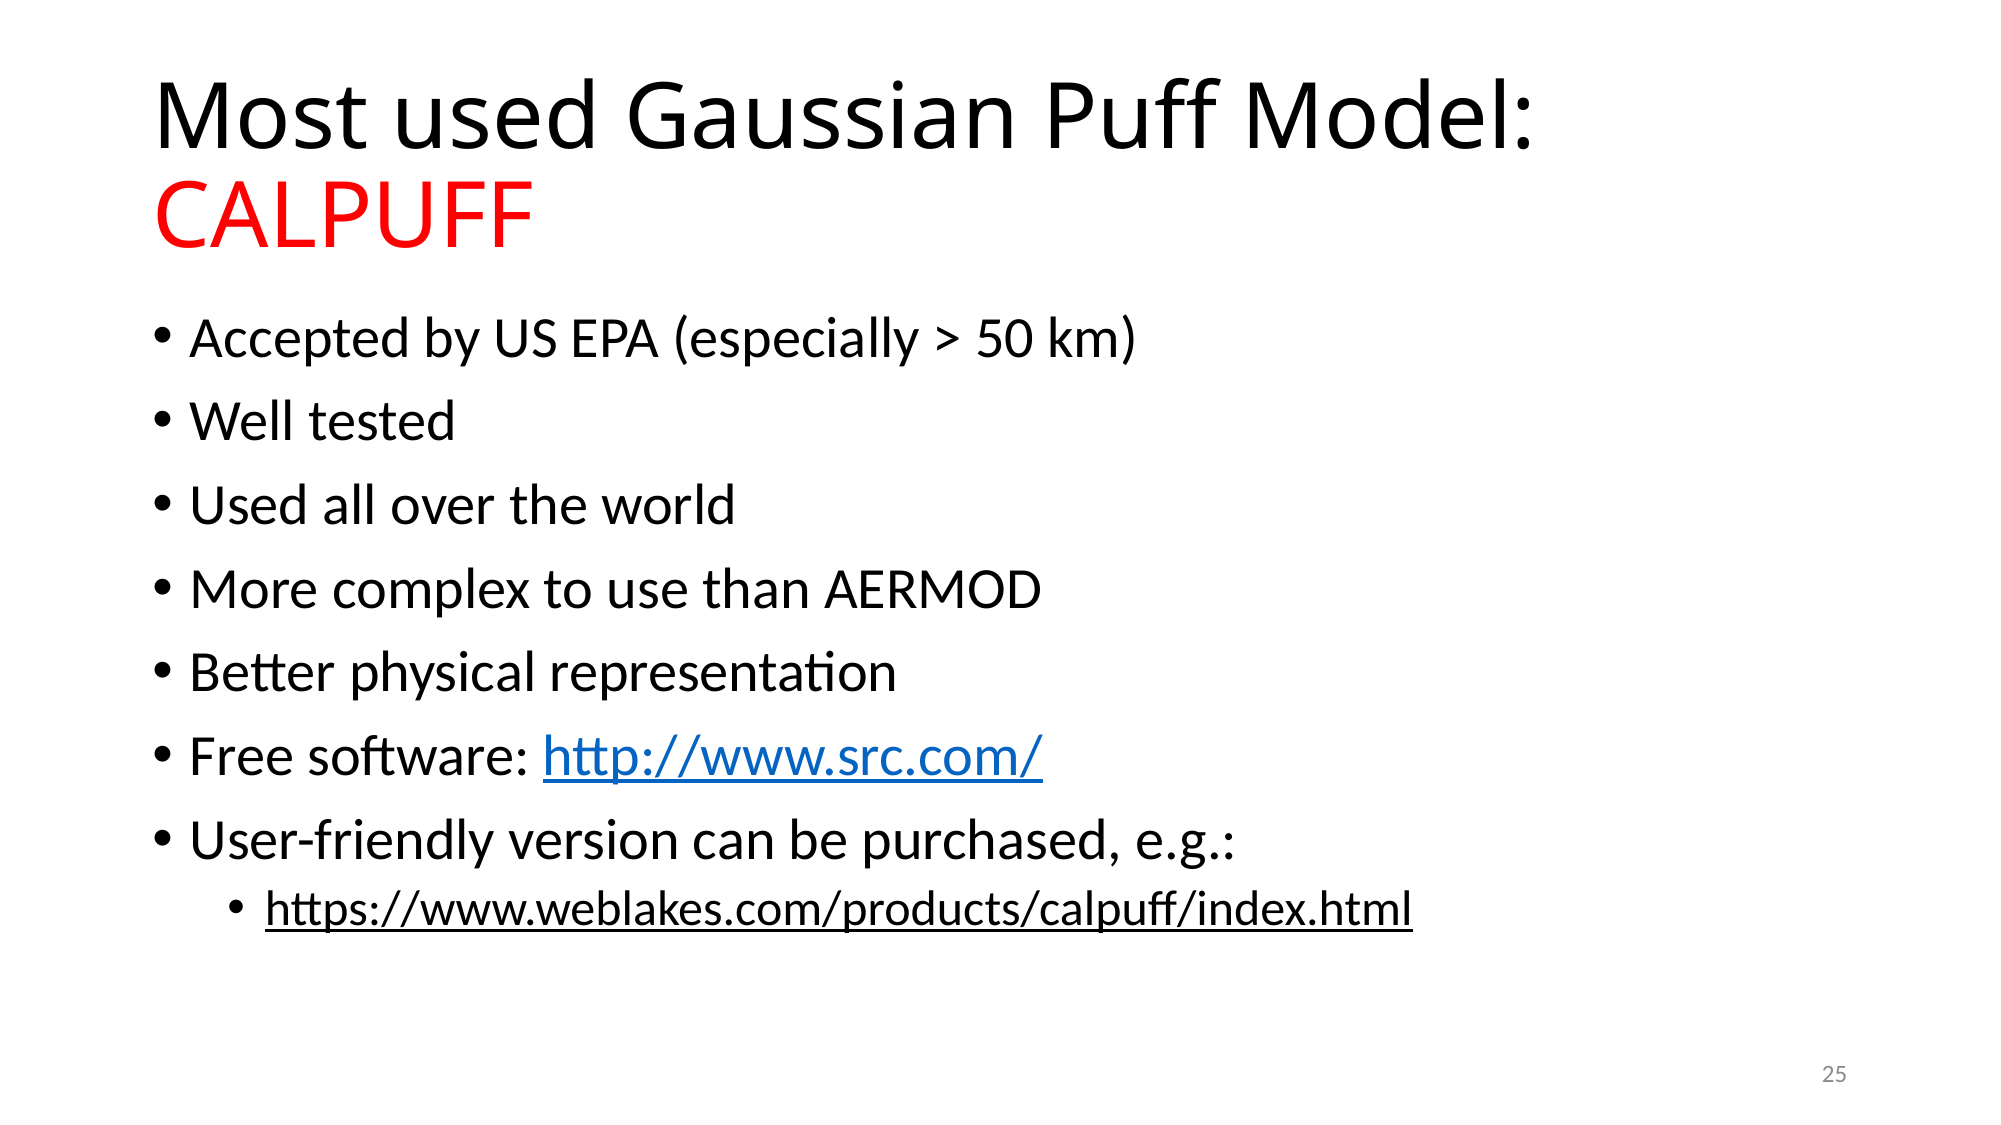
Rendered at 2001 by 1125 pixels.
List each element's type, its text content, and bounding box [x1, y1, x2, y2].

title Most used Gaussian Puff Model: CALPUFF [137, 59, 1863, 278]
list Accepted by US EPA (especially > 50 km) Well tested Used all over the world More complex to use than AERMOD Better physical representation Free software: http://www.src.com/ User-friendly version can be purchased, e.g.: https://www.weblakes.com/products/calpuff/index.html [137, 299, 1863, 1014]
slide_number 25 [1412, 1042, 1863, 1103]
